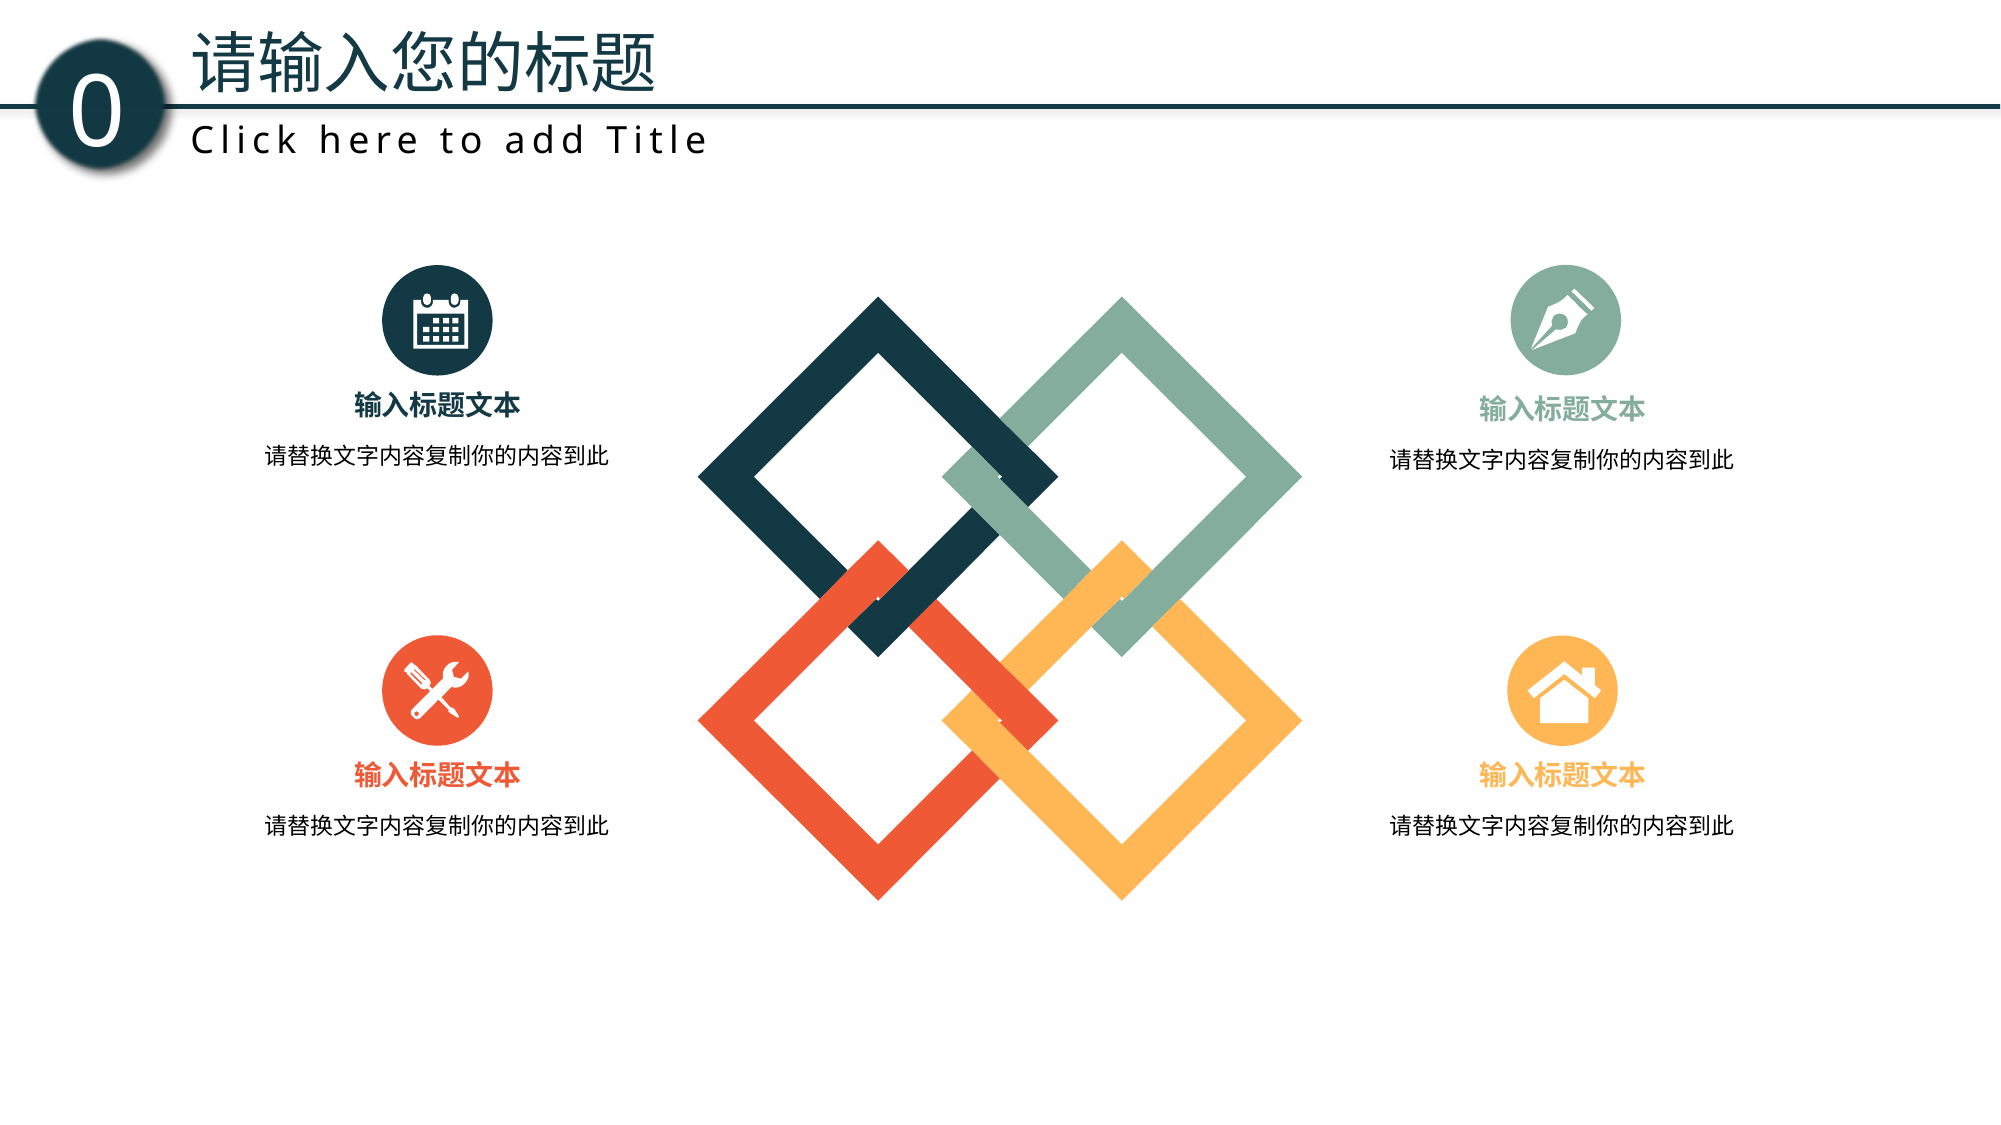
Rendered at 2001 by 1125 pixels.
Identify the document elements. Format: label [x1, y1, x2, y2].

text_box [697, 296, 1303, 901]
text_box [1380, 264, 1744, 933]
text_box [255, 265, 619, 933]
